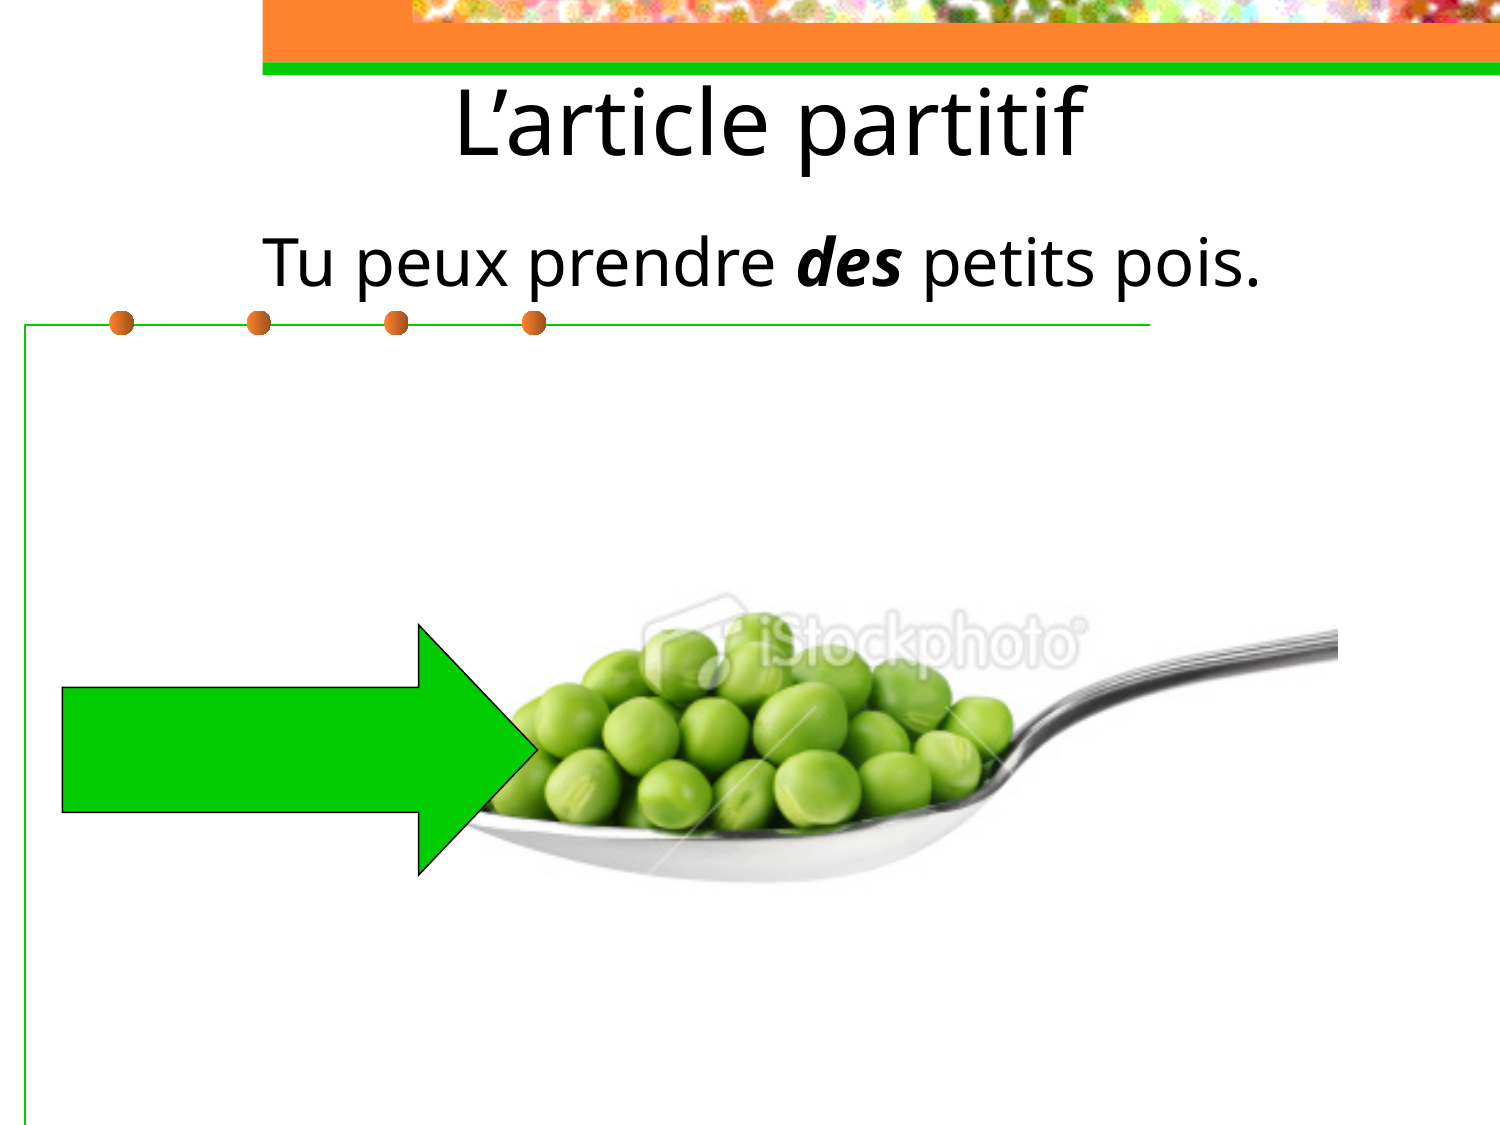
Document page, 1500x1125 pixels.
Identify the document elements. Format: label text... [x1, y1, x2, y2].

picture [412, 0, 1500, 23]
title L’article partitif [100, 37, 1438, 200]
list Tu peux prendre des petits pois. [125, 212, 1400, 325]
picture [424, 337, 1338, 946]
text_box [62, 624, 419, 875]
